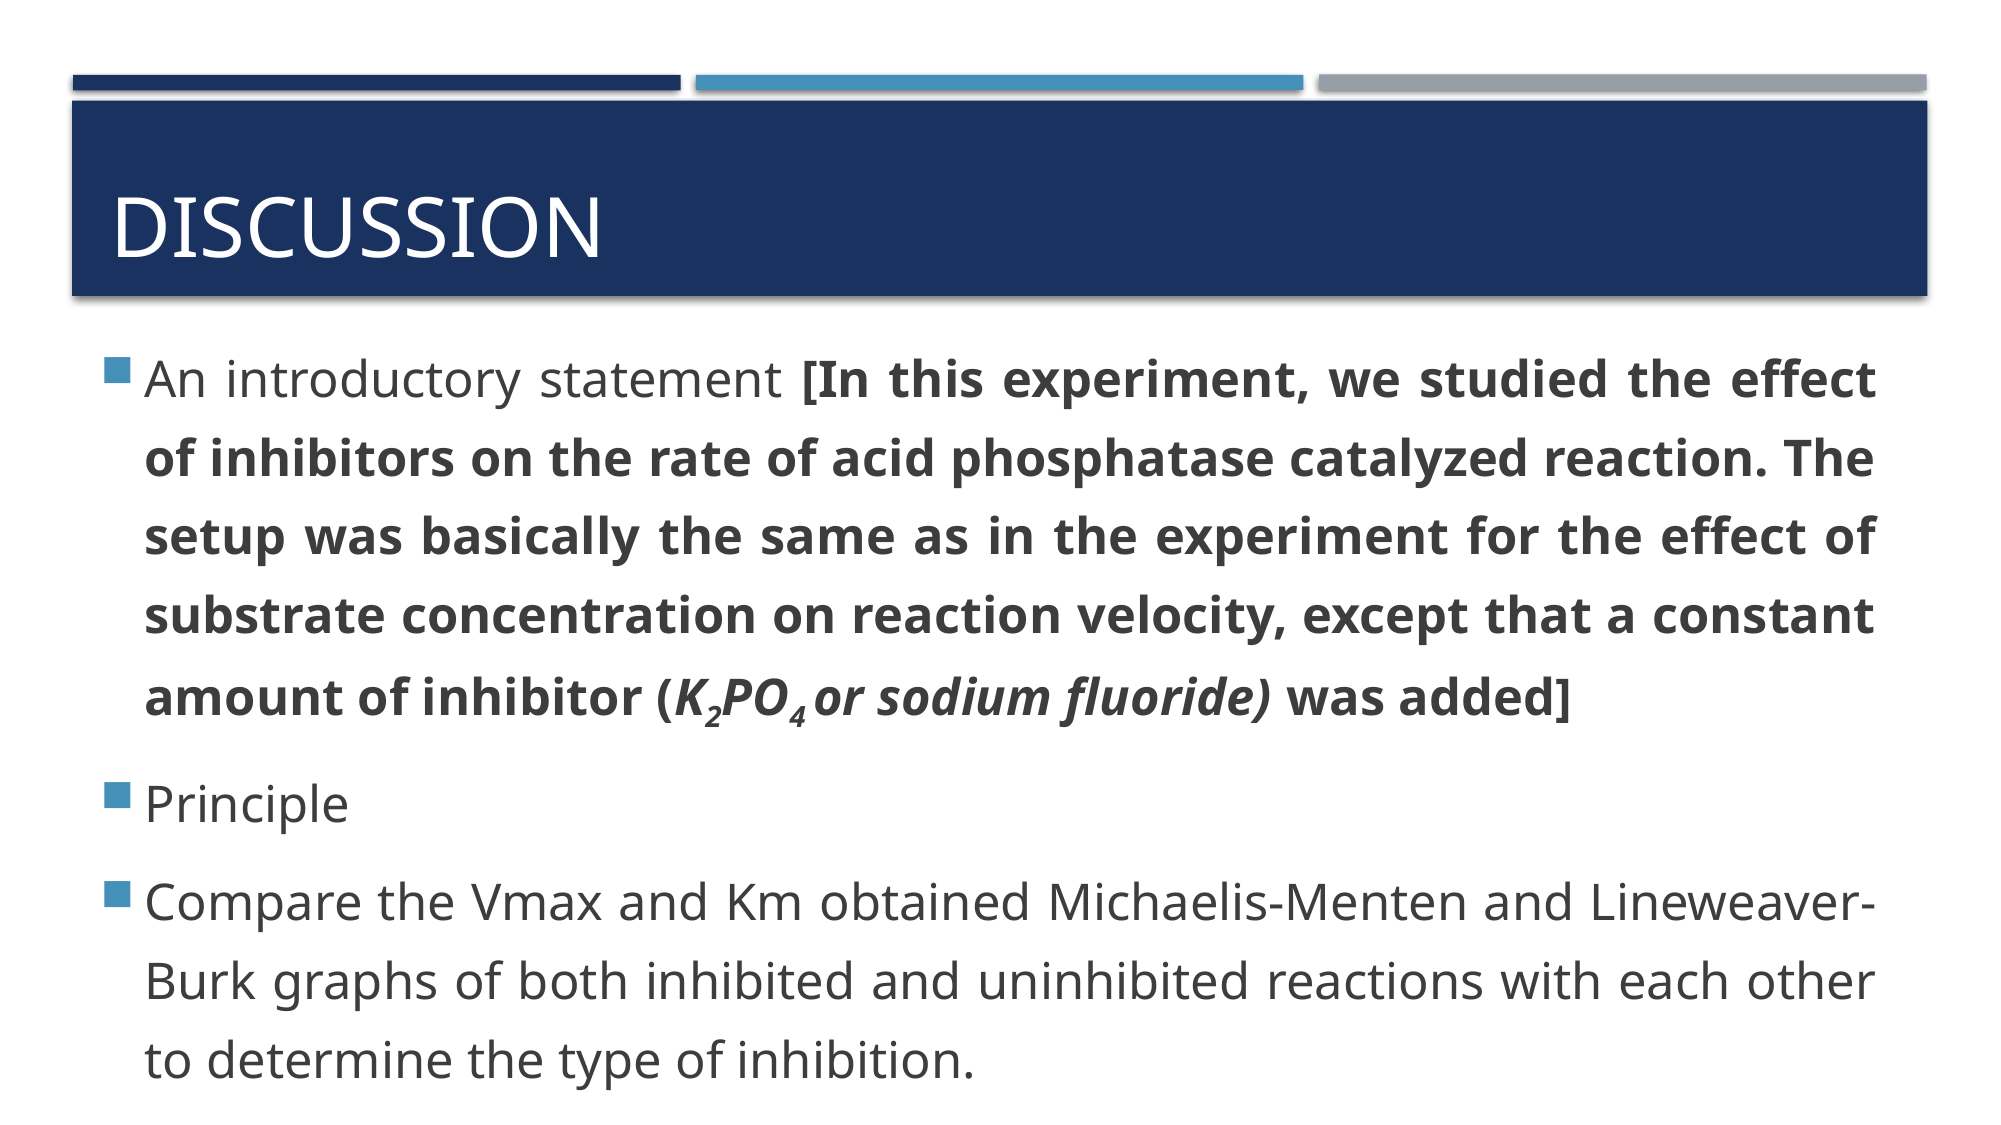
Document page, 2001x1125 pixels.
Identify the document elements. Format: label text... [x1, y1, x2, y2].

list An introductory statement [In this experiment, we studied the effect of inhibitors on the rate of acid phosphatase catalyzed reaction. The setup was basically the same as in the experiment for the effect of substrate concentration on reaction velocity, except that a constant amount of inhibitor (K2PO4 or sodium fluoride) was added] Principle Compare the Vmax and Km obtained Michaelis-Menten and Lineweaver-Burk graphs of both inhibited and uninhibited reactions with each other to determine the type of inhibition. [84, 316, 1894, 1125]
title discussion [95, 115, 1905, 282]
